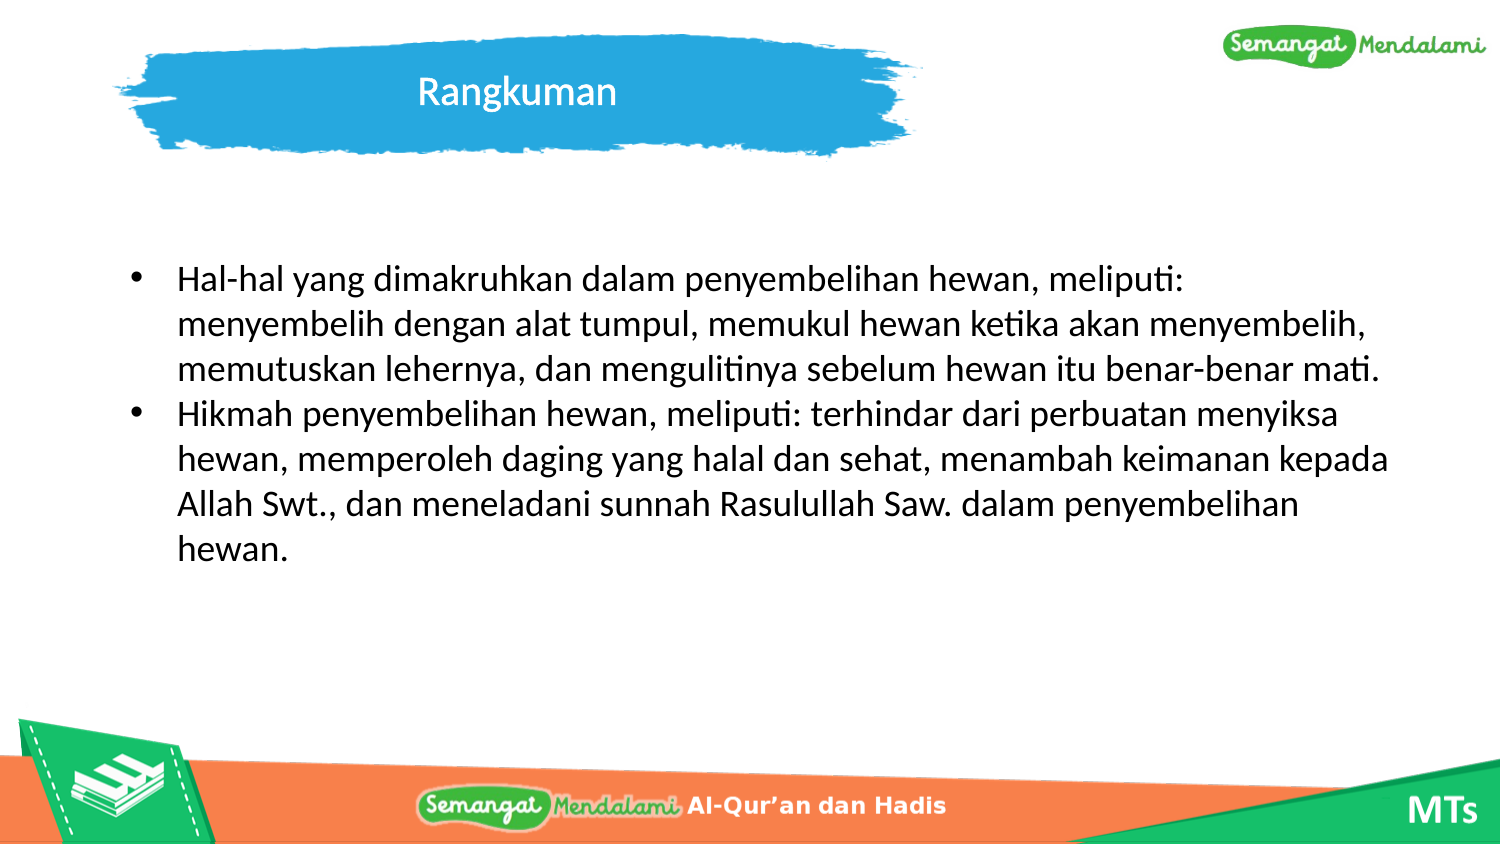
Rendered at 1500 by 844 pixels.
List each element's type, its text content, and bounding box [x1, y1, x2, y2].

text_box Hal-hal yang dimakruhkan dalam penyembelihan hewan, meliputi: menyembelih dengan alat tumpul, memukul hewan ketika akan menyembelih, memutuskan lehernya, dan mengulitinya sebelum hewan itu benar-benar mati. Hikmah penyembelihan hewan, meliputi: terhindar dari perbuatan menyiksa hewan, memperoleh daging yang halal dan sehat, menambah keimanan kepada Allah Swt., dan meneladani sunnah Rasulullah Saw. dalam penyembelihan hewan. [115, 246, 1409, 577]
picture [0, 702, 1500, 844]
picture [1217, 15, 1490, 75]
picture [112, 34, 924, 163]
